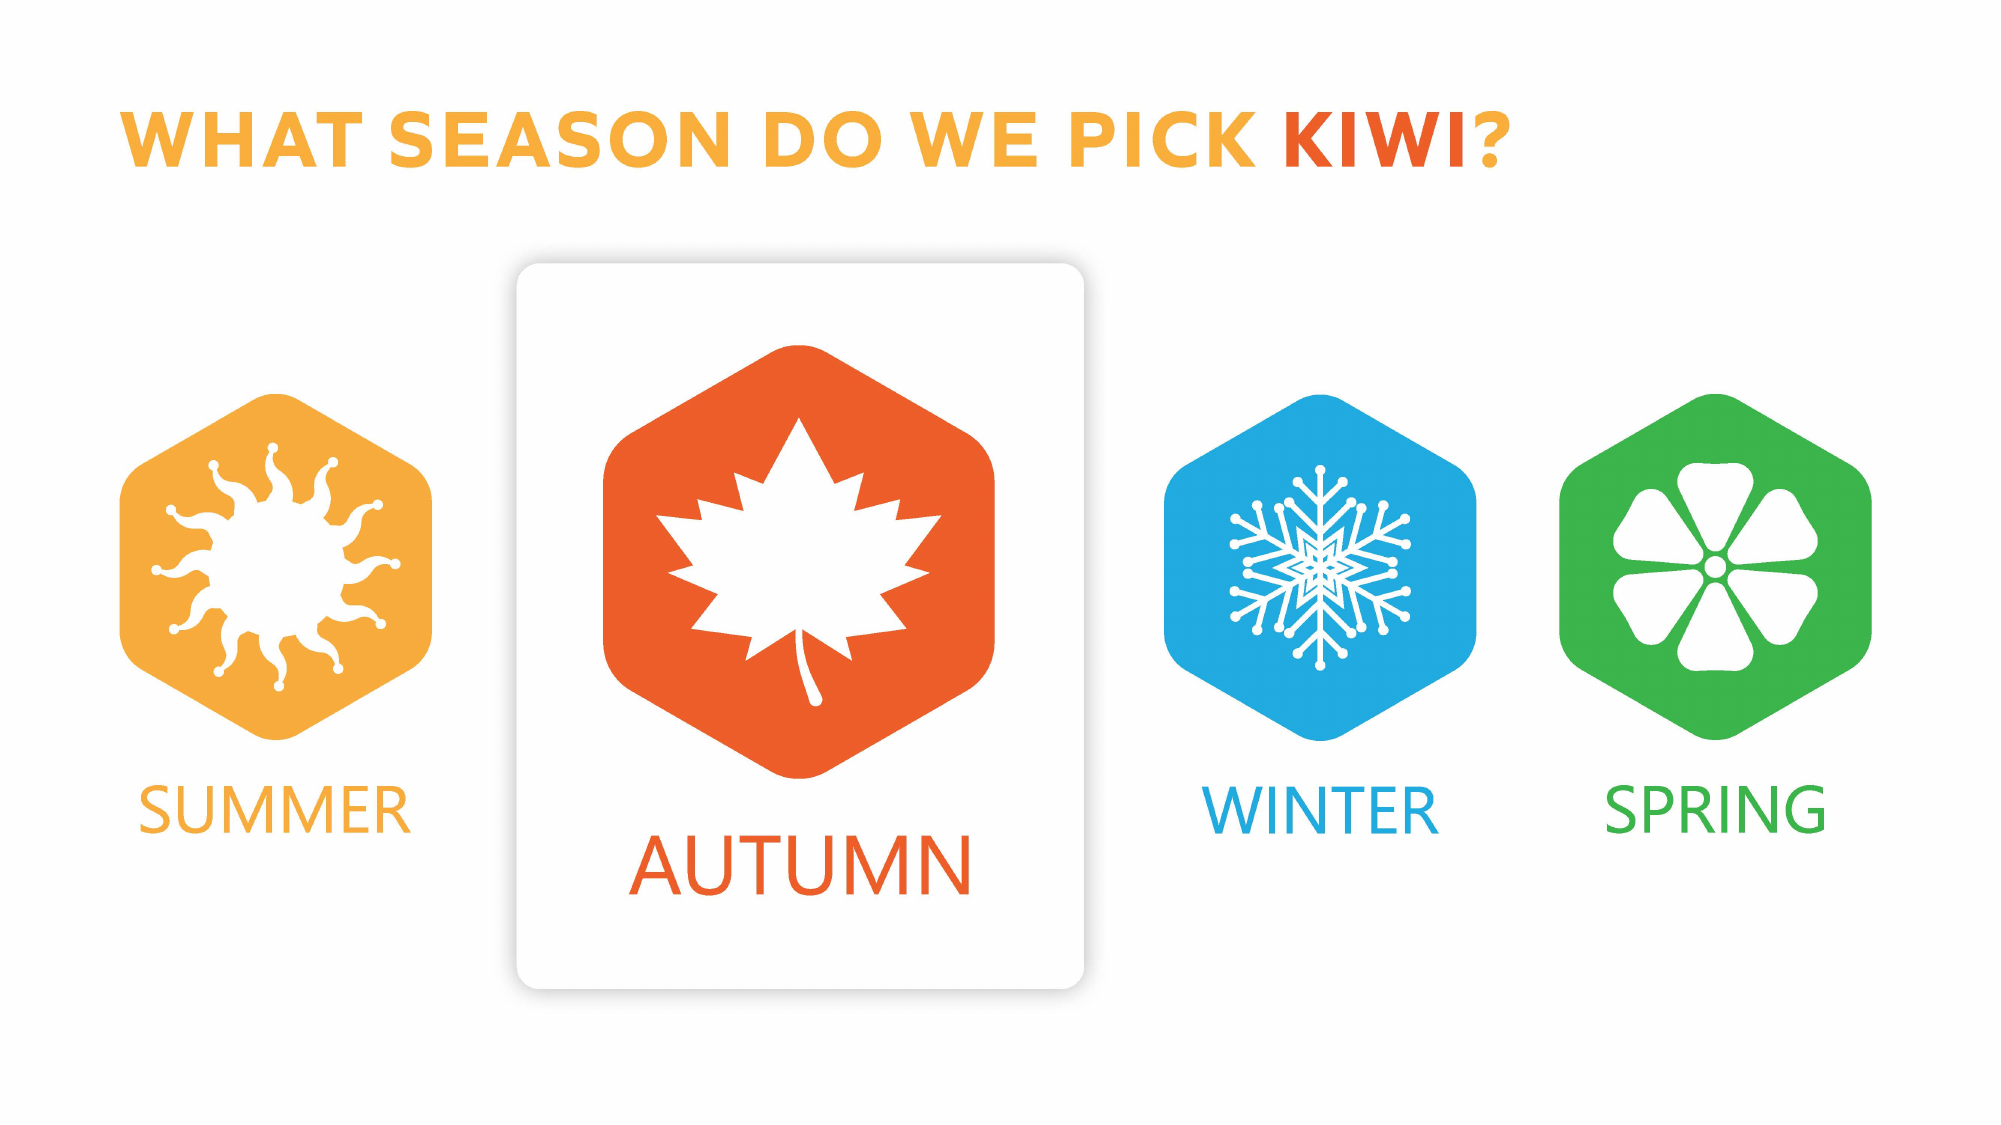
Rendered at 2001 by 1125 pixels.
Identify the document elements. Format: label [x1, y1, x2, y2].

list [0, 0, 2000, 1125]
